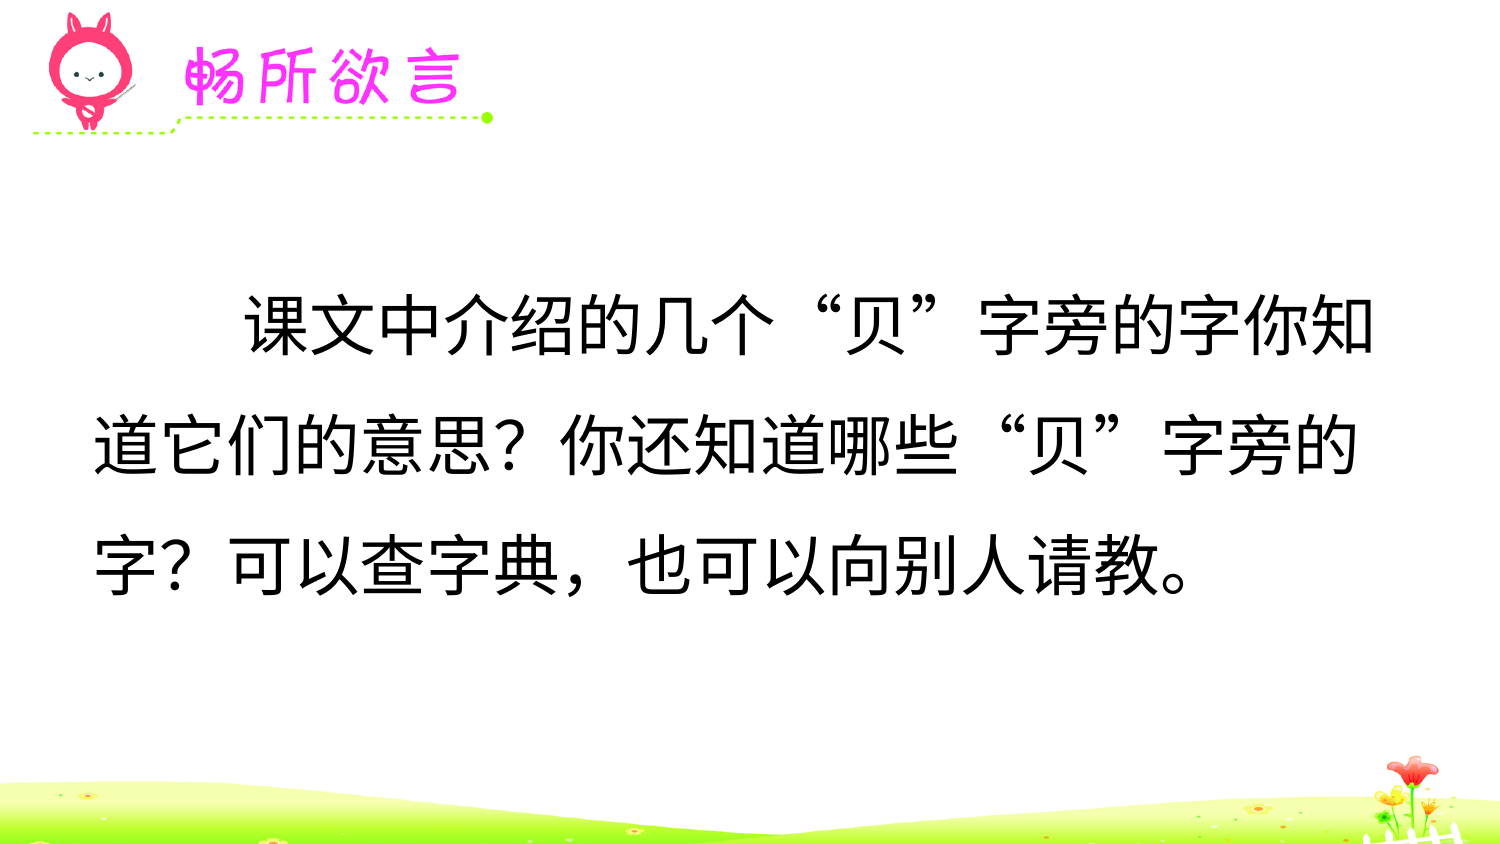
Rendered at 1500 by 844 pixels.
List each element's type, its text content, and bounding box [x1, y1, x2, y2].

picture [0, 0, 1500, 844]
text_box 课文中介绍的几个“贝”字旁的字你知道它们的意思？你还知道哪些“贝”字旁的字？可以查字典，也可以向别人请教。 [81, 237, 1419, 609]
